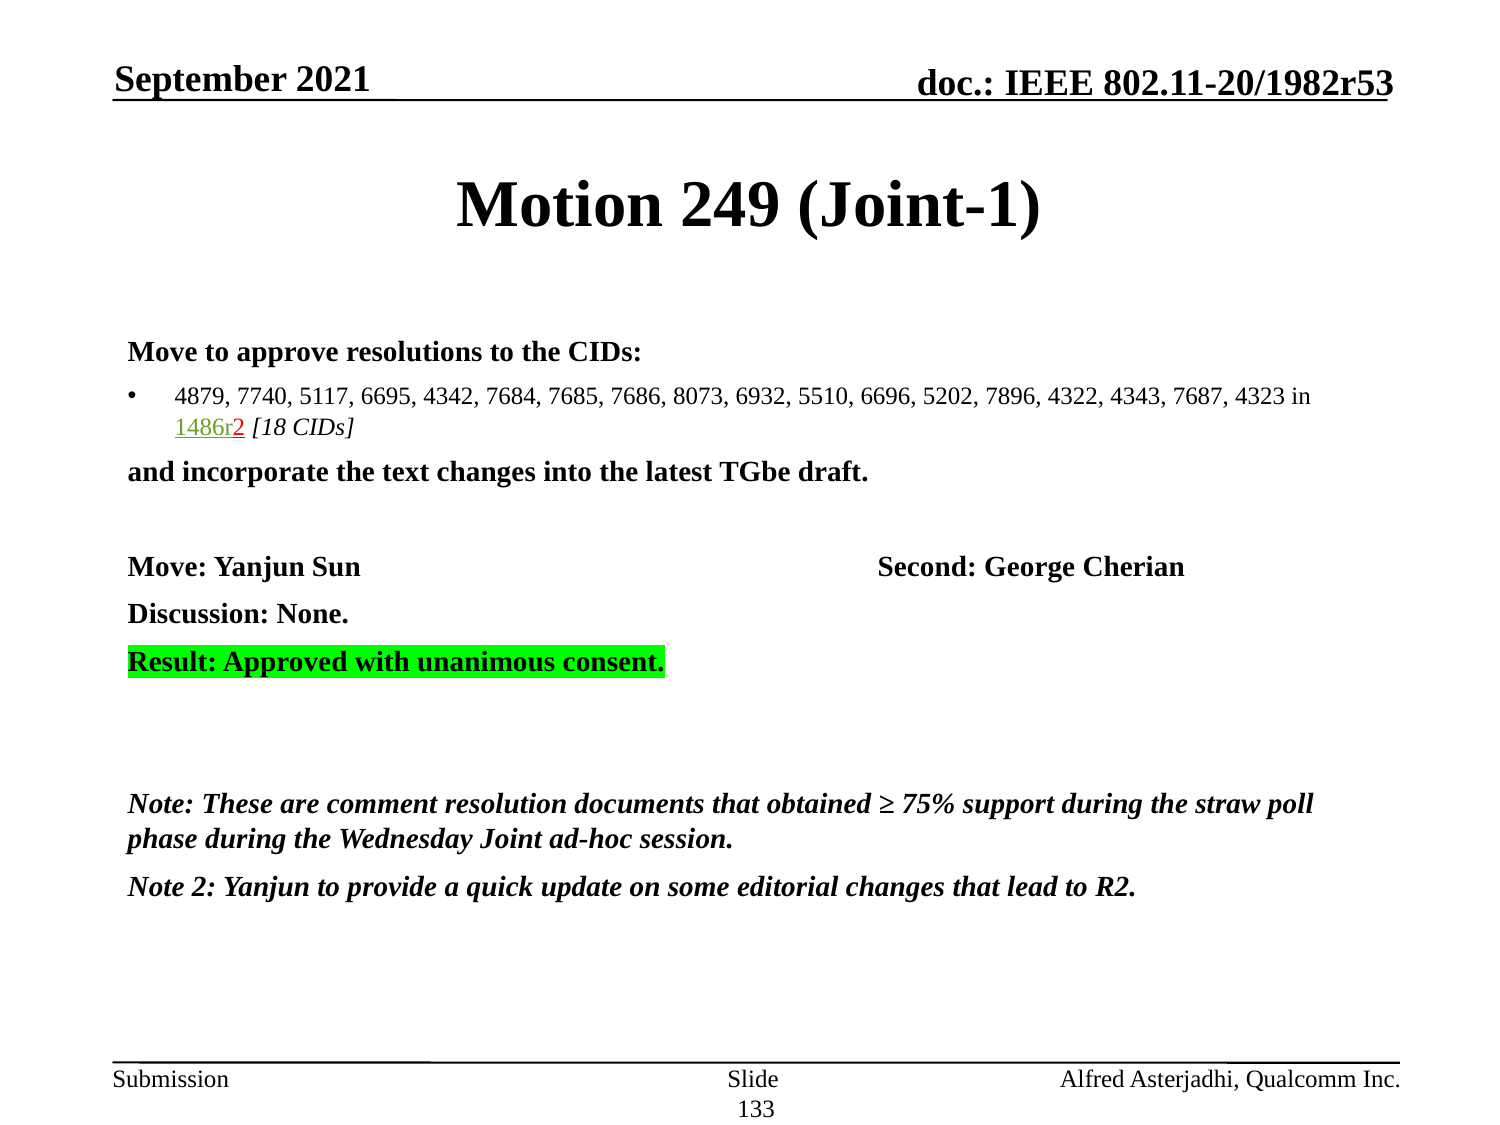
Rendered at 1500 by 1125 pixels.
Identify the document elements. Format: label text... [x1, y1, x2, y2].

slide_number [114, 54, 423, 100]
title Motion 249 (Joint-1) [112, 112, 1388, 288]
slide_number Slide 133 [712, 1061, 800, 1123]
list Move to approve resolutions to the CIDs: 4879, 7740, 5117, 6695, 4342, 7684, 7685, 7686, 8073, 6932, 5510, 6696, 5202, 7896, 4322, 4343, 7687, 4323 in 1486r2 [18 CIDs] and incorporate the text changes into the latest TGbe draft. Move: Yanjun Sun Second: George Cherian Discussion: None. Result: Approved with unanimous consent. Note: These are comment resolution documents that obtained ≥ 75% support during the straw poll phase during the Wednesday Joint ad-hoc session. Note 2: Yanjun to provide a quick update on some editorial changes that lead to R2. [112, 324, 1388, 1063]
footer Alfred Asterjadhi, Qualcomm Inc. [878, 1061, 1402, 1093]
